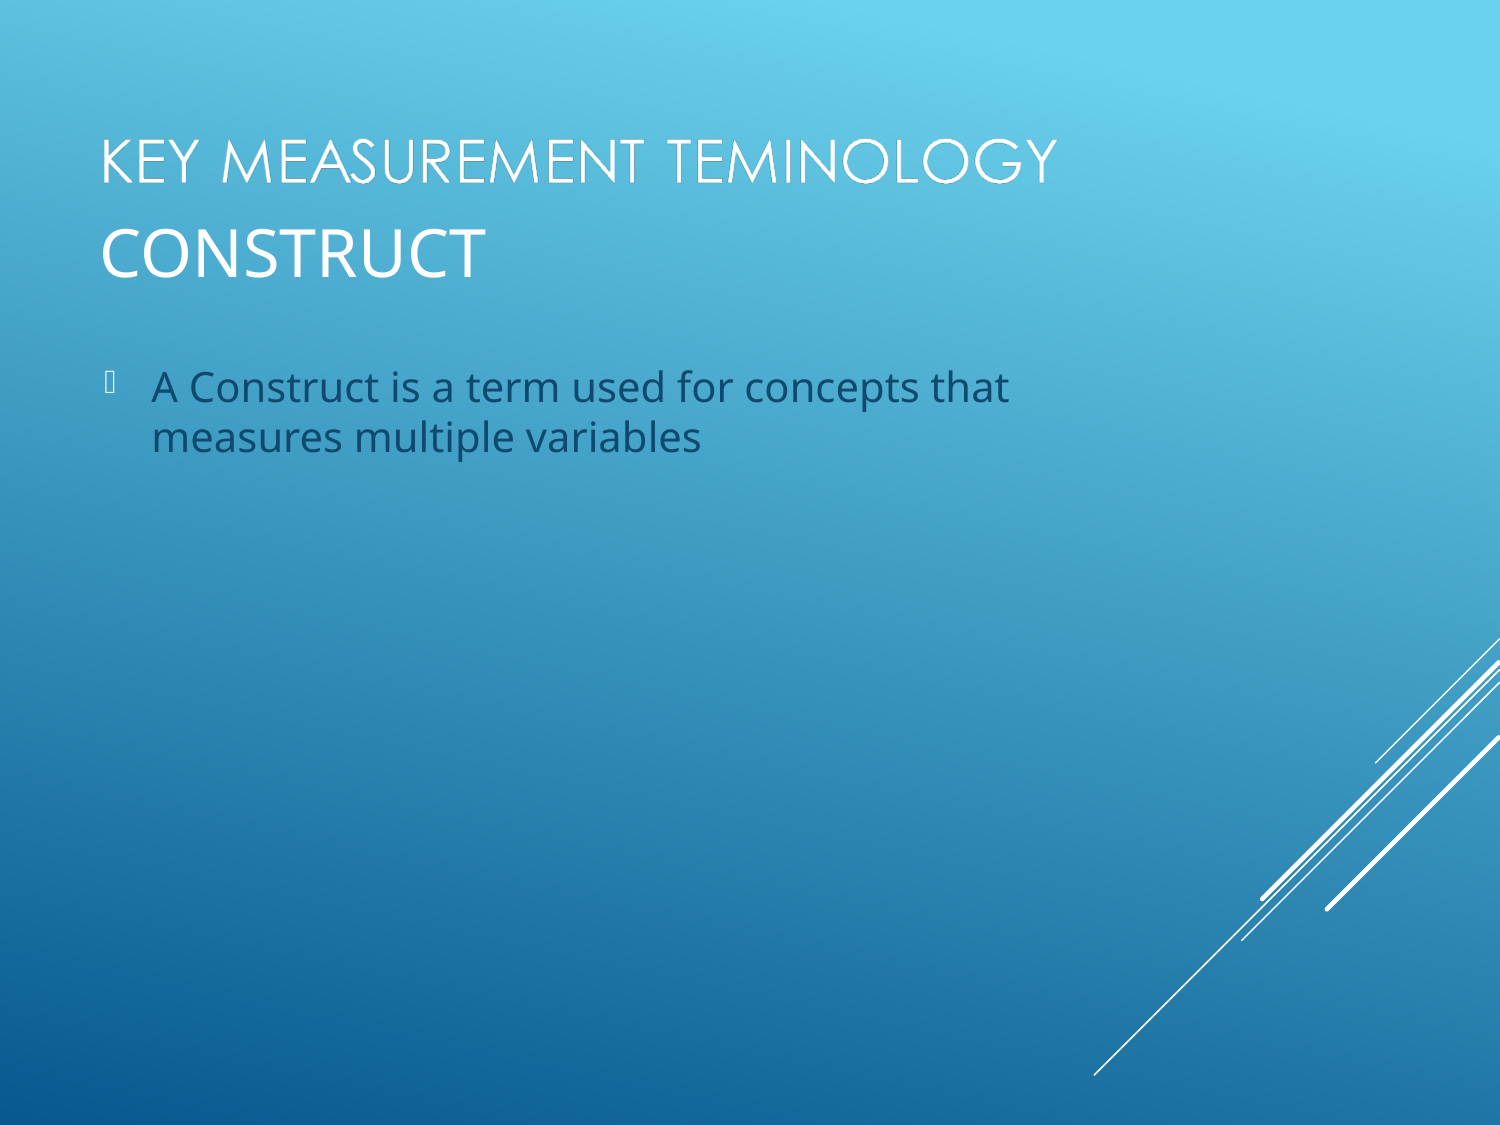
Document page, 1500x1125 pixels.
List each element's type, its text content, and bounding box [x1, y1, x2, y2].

picture [62, 70, 1161, 322]
title Construct [84, 322, 89, 376]
list A Construct is a term used for concepts that measures multiple variables [89, 101, 1165, 720]
